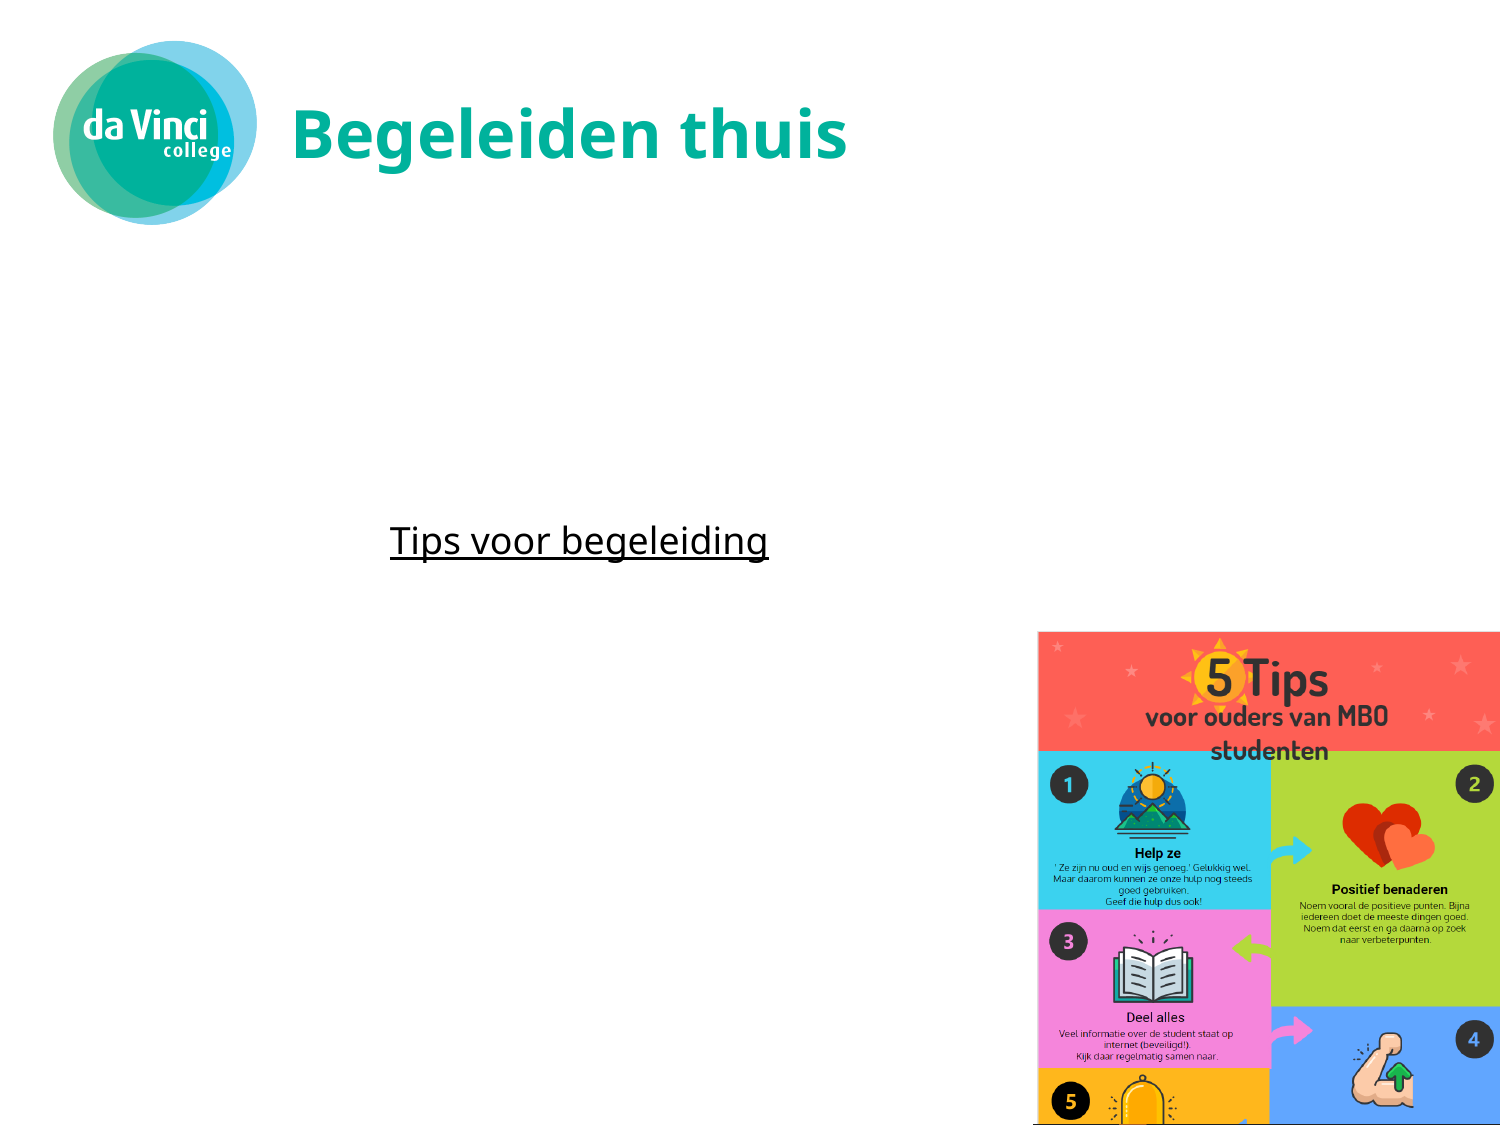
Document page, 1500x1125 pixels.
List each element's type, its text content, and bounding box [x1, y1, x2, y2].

text_box Tips voor begeleiding [374, 509, 1125, 576]
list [1033, 631, 1500, 1125]
picture [0, 0, 1500, 1125]
title Begeleiden thuis [275, 37, 1424, 180]
